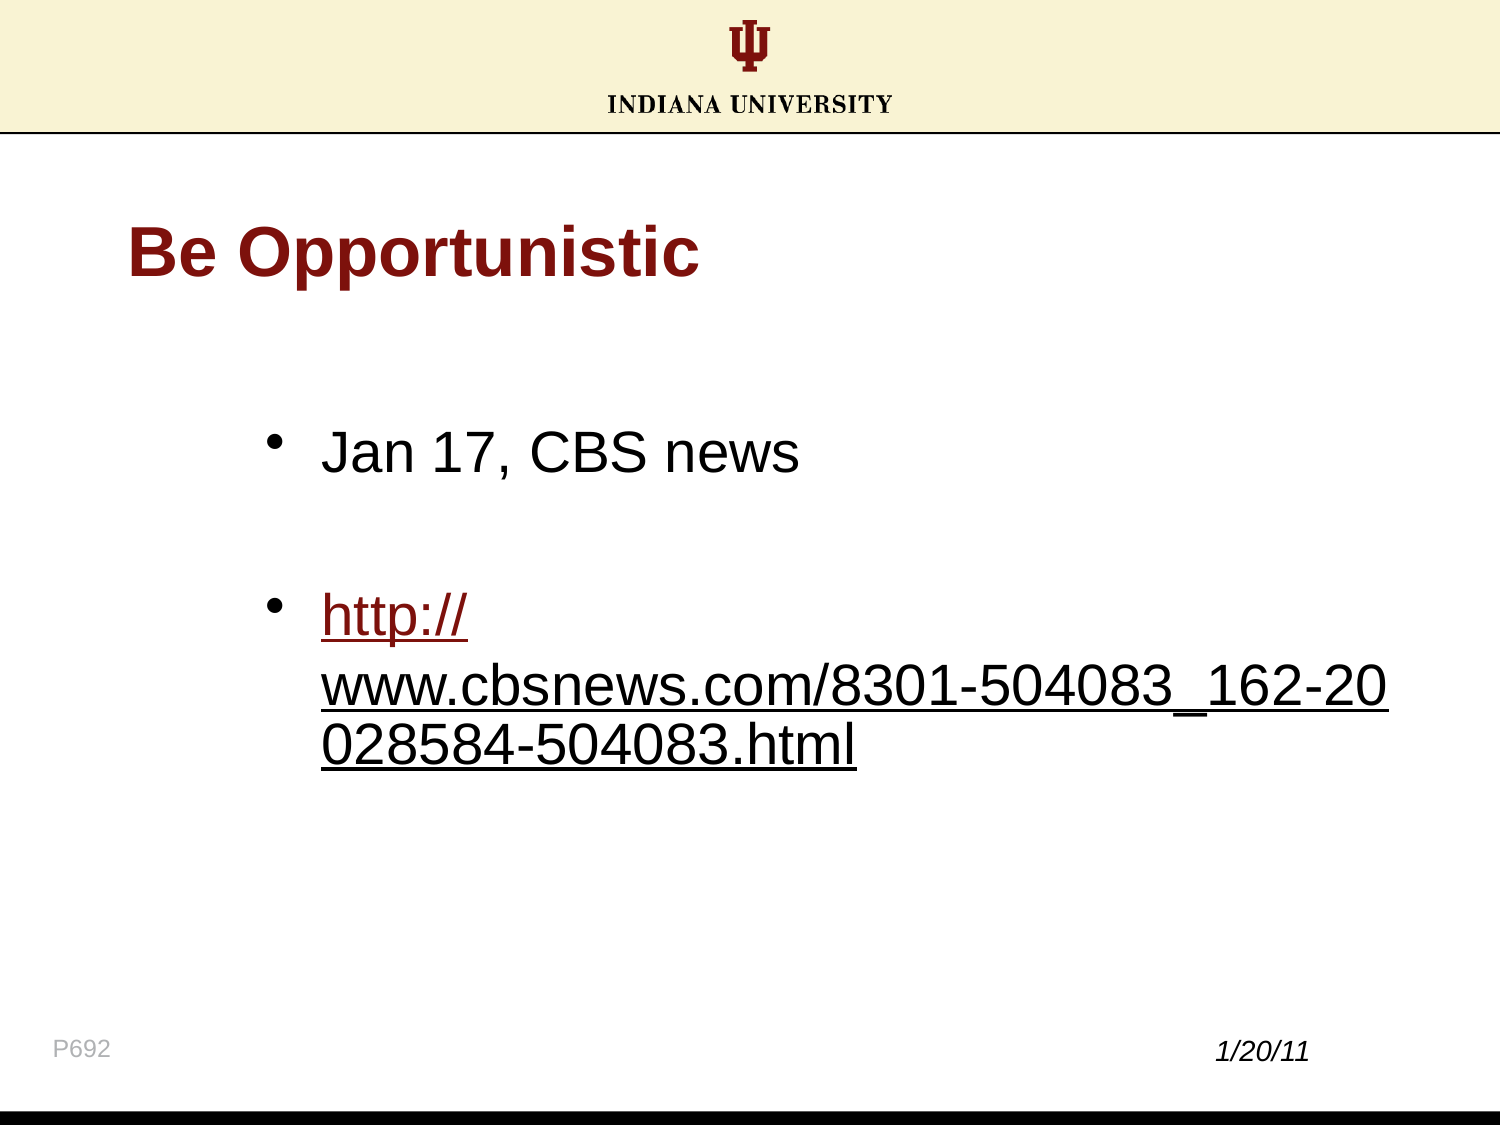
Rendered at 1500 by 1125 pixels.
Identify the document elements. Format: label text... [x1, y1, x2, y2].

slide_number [1199, 1024, 1463, 1076]
picture [608, 20, 892, 113]
footer P692 [37, 1024, 851, 1076]
title Be Opportunistic [112, 154, 1417, 342]
list Jan 17, CBS news http://www.cbsnews.com/8301-504083_162-20028584-504083.html [250, 324, 1417, 988]
